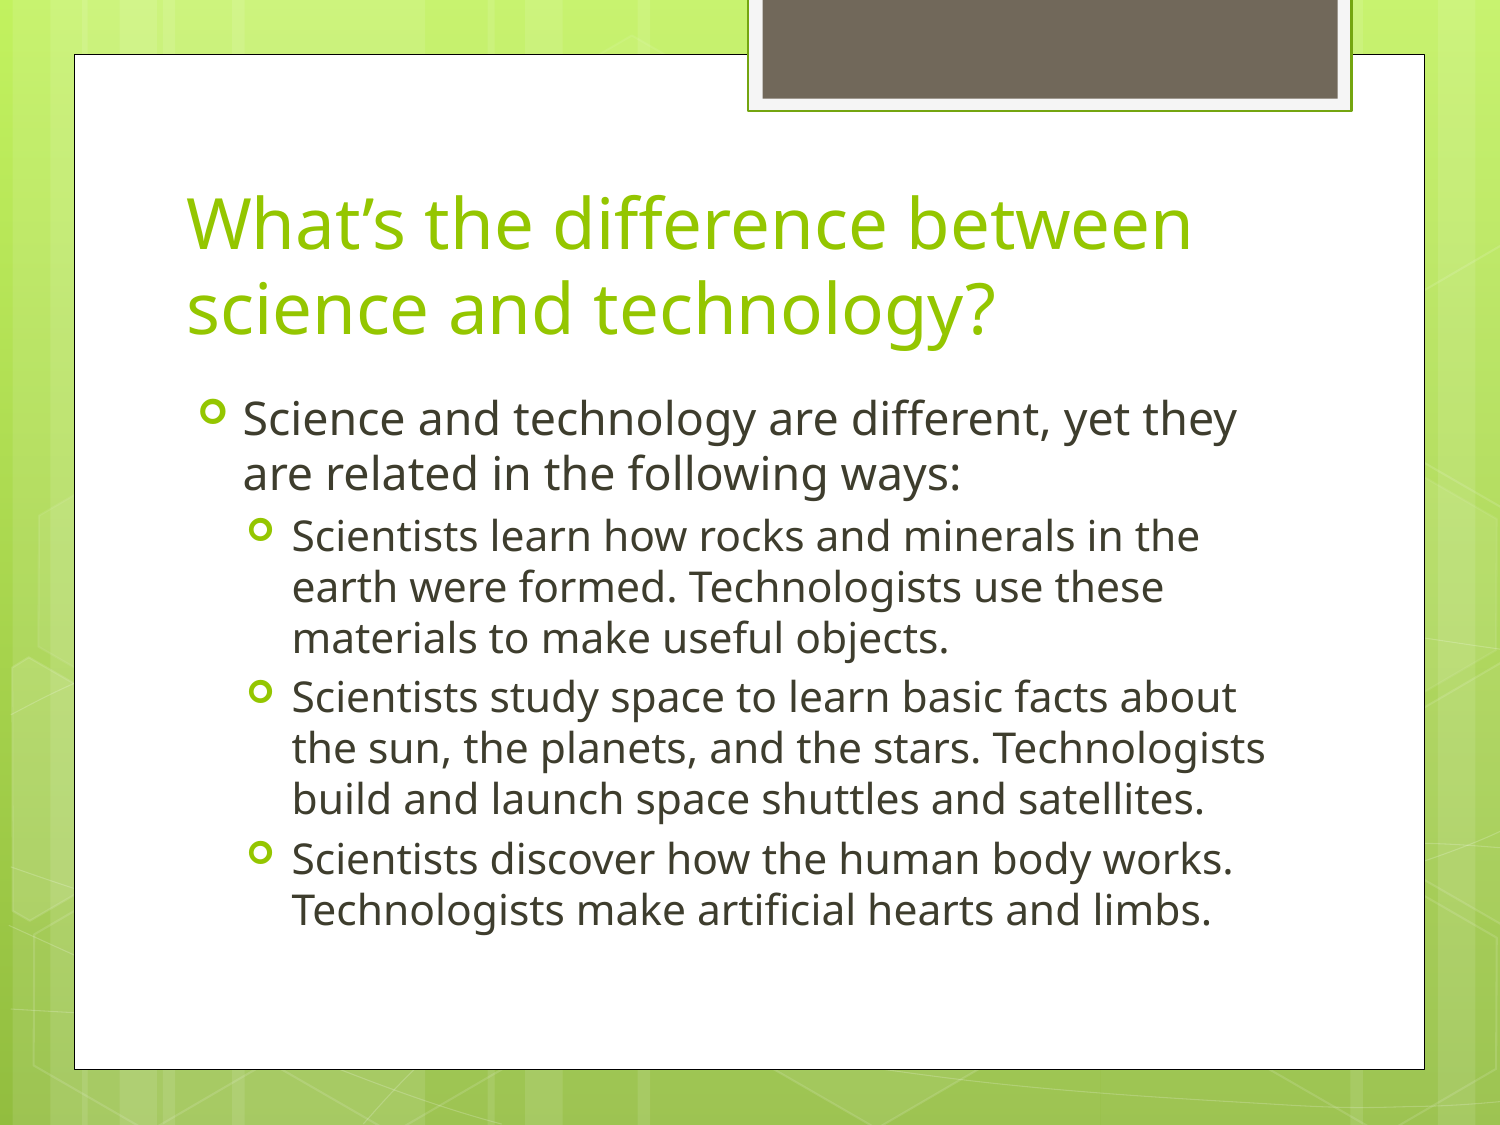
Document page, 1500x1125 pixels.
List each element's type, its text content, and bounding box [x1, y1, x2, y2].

list Science and technology are different, yet they are related in the following ways: Scientists learn how rocks and minerals in the earth were formed. Technologists use these materials to make useful objects. Scientists study space to learn basic facts about the sun, the planets, and the stars. Technologists build and launch space shuttles and satellites. Scientists discover how the human body works. Technologists make artificial hearts and limbs. [171, 381, 1283, 957]
title What’s the difference between science and technology? [171, 168, 1324, 357]
